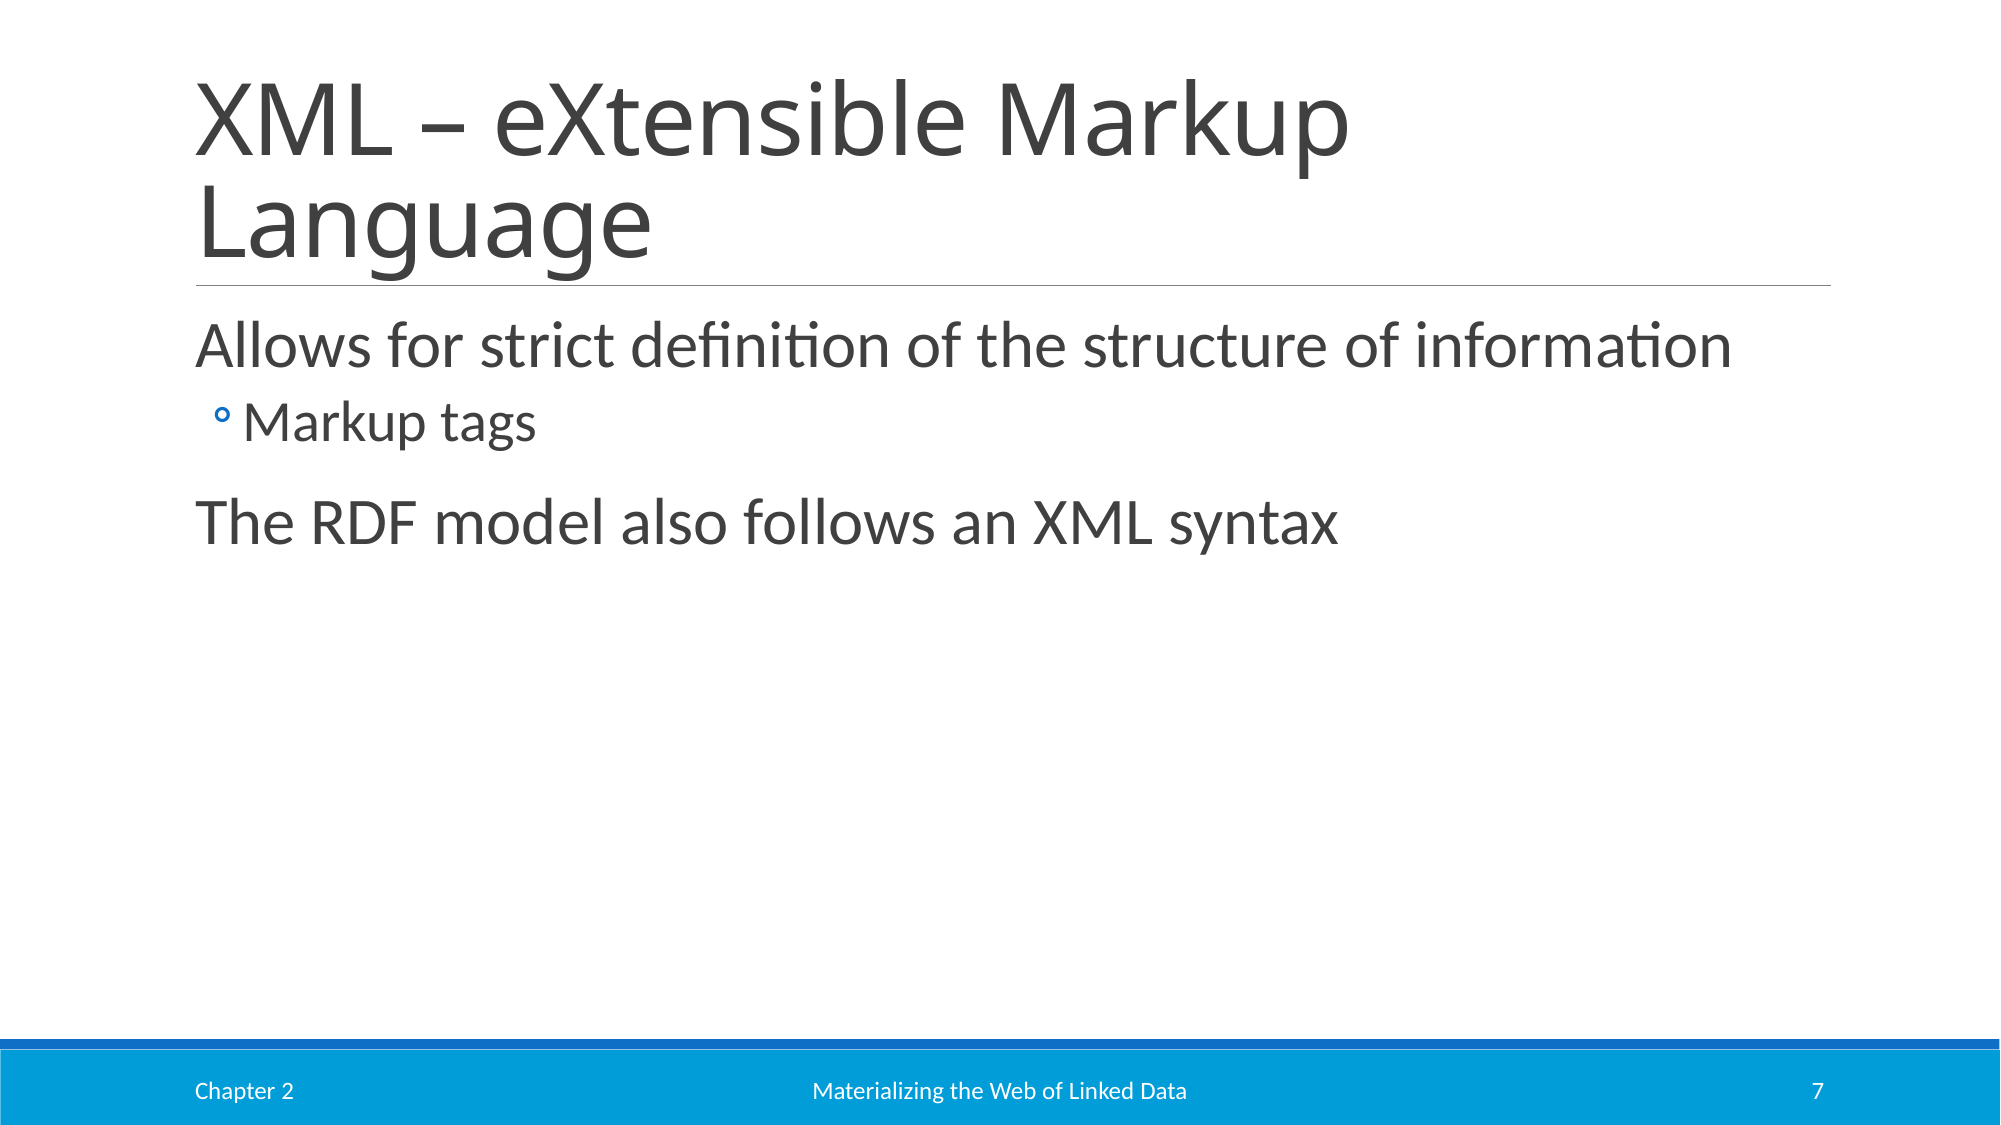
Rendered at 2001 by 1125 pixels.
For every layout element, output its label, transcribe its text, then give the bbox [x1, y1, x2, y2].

slide_number 7 [1624, 1059, 1840, 1120]
title XML – eXtensible Markup Language [180, 47, 1830, 285]
footer Materializing the Web of Linked Data [604, 1059, 1396, 1120]
list Allows for strict definition of the structure of information Markup tags The RDF model also follows an XML syntax [180, 302, 1830, 963]
slide_number Chapter 2 [180, 1059, 586, 1120]
